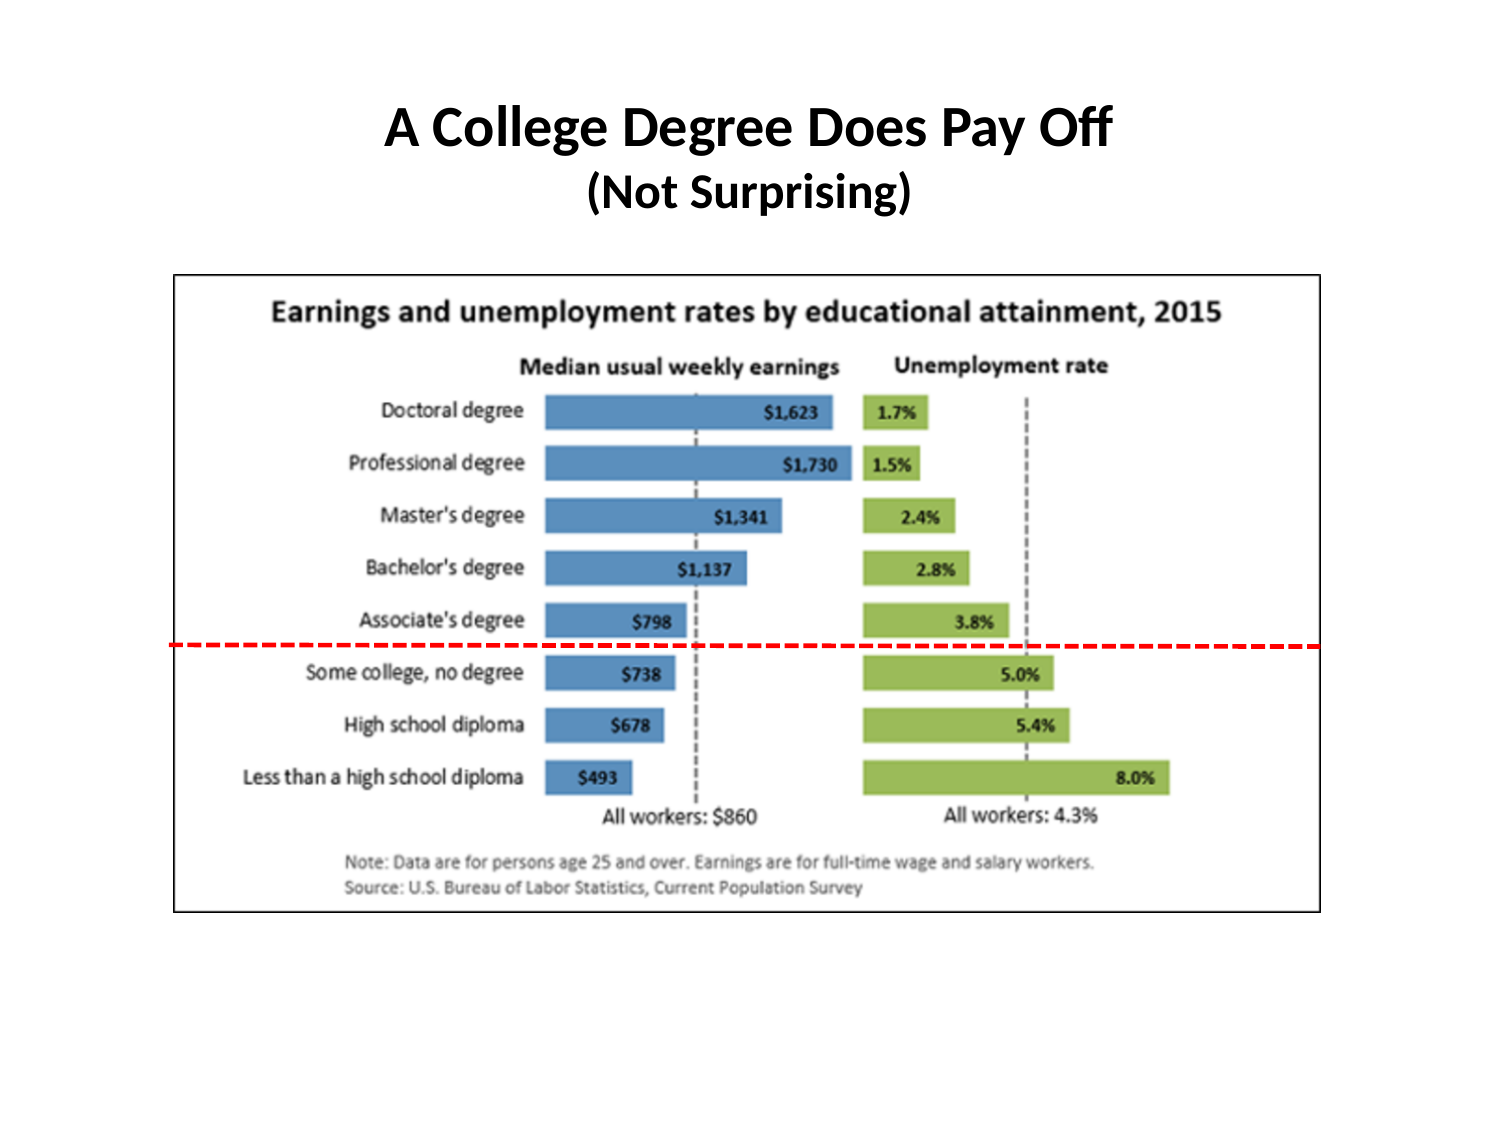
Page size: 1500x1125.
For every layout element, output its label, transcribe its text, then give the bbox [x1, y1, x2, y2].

picture [173, 274, 1321, 644]
text_box A College Degree Does Pay Off (Not Surprising) [312, 80, 1187, 226]
picture [173, 647, 1321, 913]
